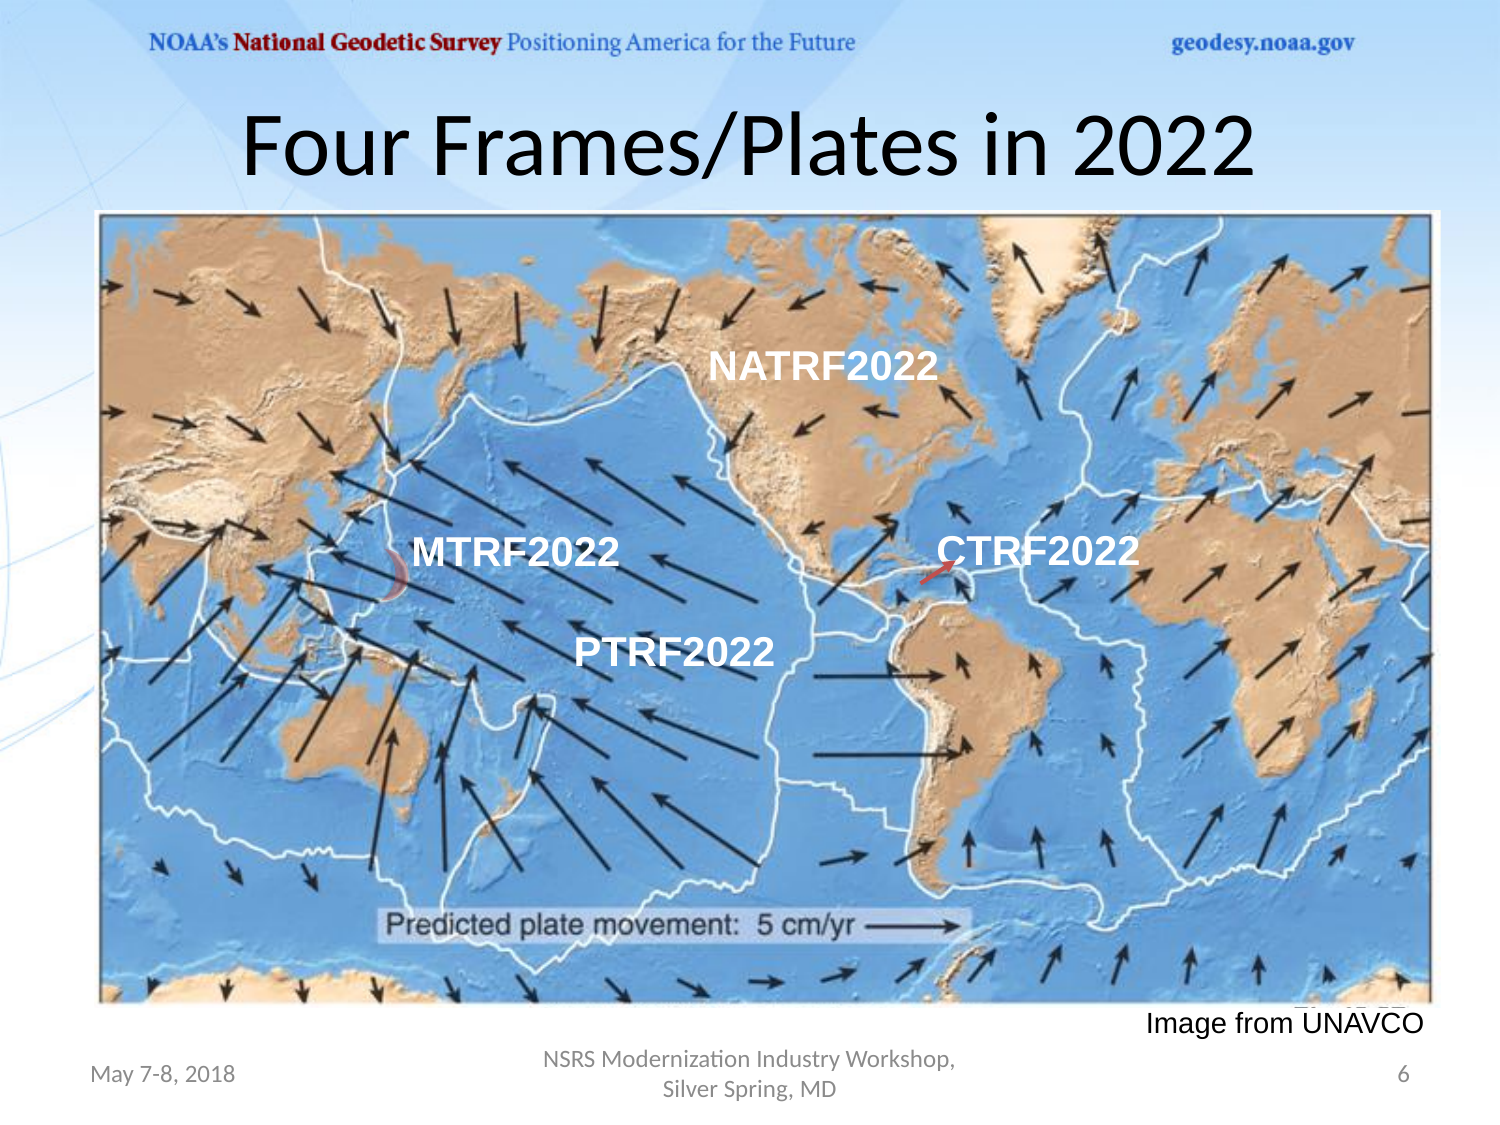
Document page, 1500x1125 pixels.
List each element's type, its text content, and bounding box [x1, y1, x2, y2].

text_box [21, 209, 1500, 1125]
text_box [920, 560, 956, 584]
text_box Image from UNAVCO [1131, 1015, 1440, 1047]
title Four Frames/Plates in 2022 [75, 45, 1425, 209]
picture [0, 0, 1500, 1125]
